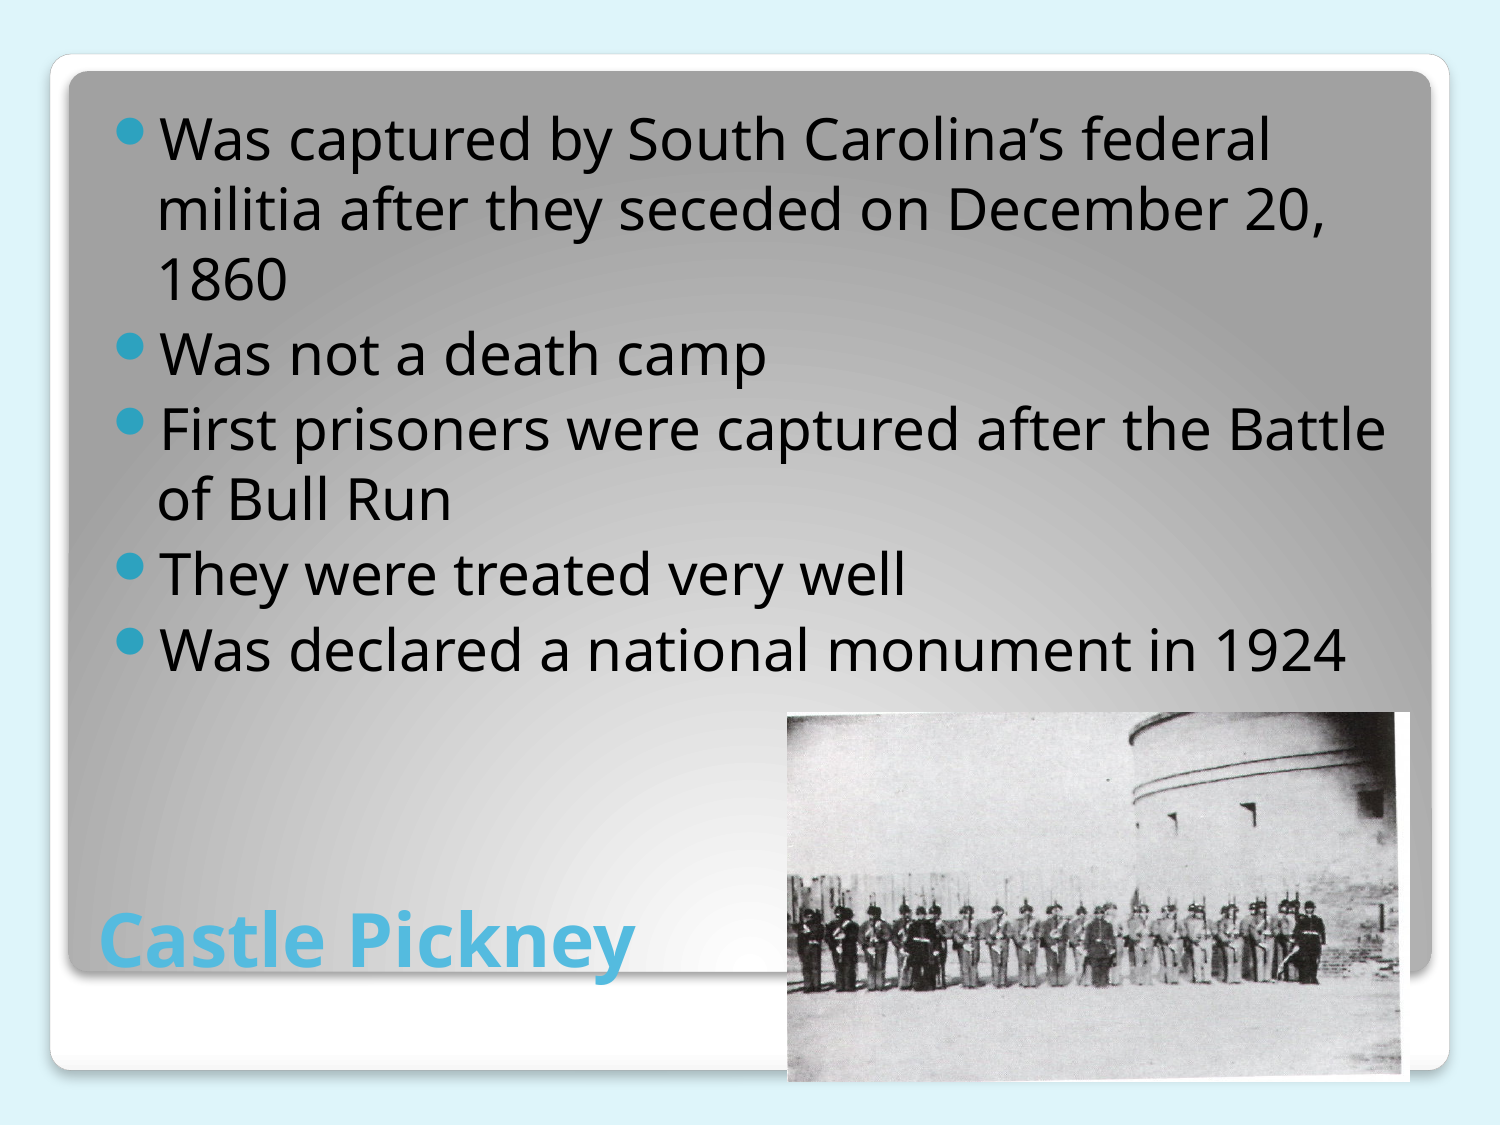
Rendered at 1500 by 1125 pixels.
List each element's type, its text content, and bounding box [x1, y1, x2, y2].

list Was captured by South Carolina’s federal militia after they seceded on December 20, 1860 Was not a death camp First prisoners were captured after the Battle of Bull Run They were treated very well Was declared a national monument in 1924 [82, 86, 1425, 774]
title Castle Pickney [1417, 817, 1425, 990]
picture [787, 712, 1410, 1082]
title Castle Pickney [82, 817, 779, 990]
